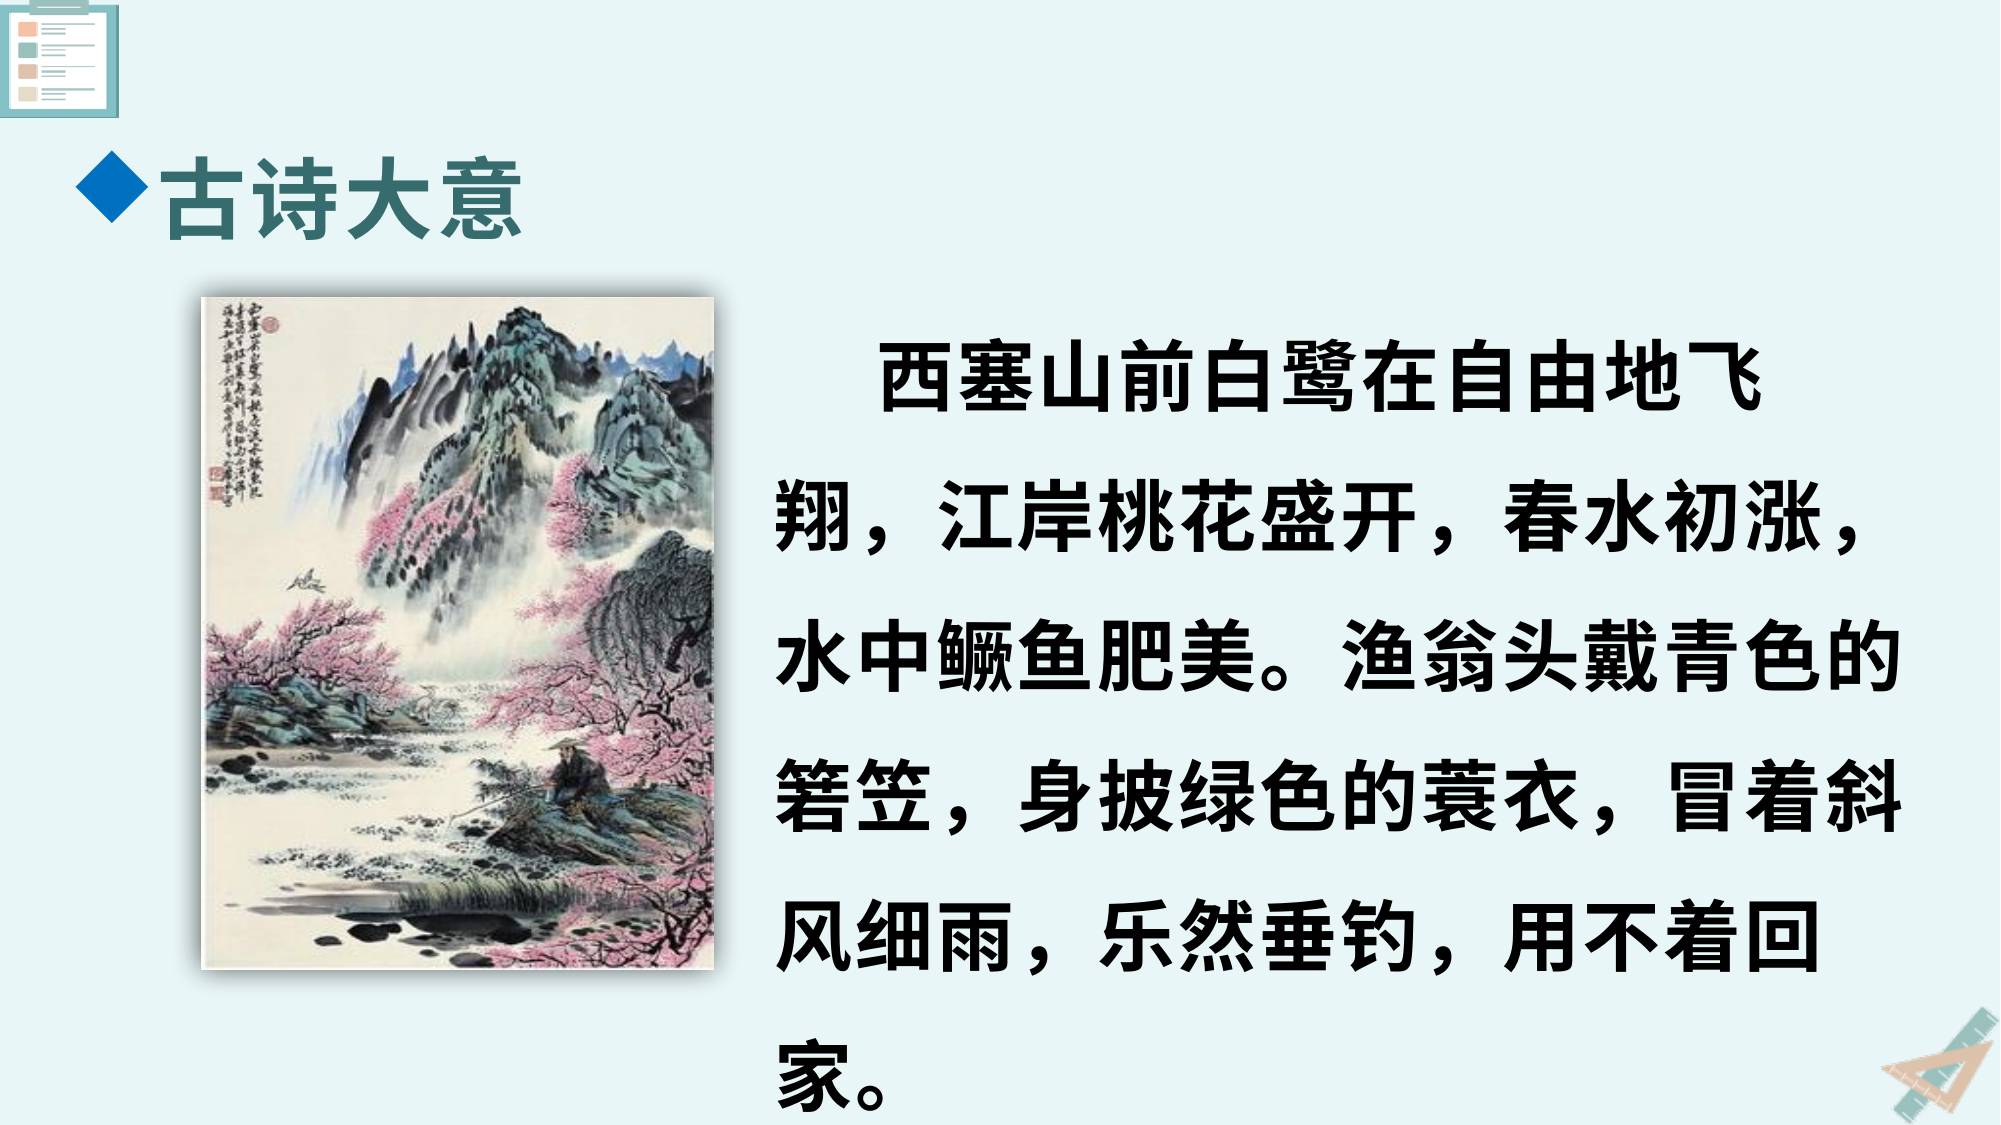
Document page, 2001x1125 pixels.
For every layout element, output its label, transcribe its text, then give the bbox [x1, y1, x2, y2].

list 西塞山前白鹭在自由地飞翔，江岸桃花盛开，春水初涨，水中鳜鱼肥美。渔翁头戴青色的箬笠，身披绿色的蓑衣，冒着斜风细雨，乐然垂钓，用不着回家。 [759, 272, 1932, 995]
picture [1881, 1006, 2000, 1125]
picture [0, 0, 119, 119]
title 古诗大意 [54, 110, 604, 298]
picture [201, 297, 714, 970]
